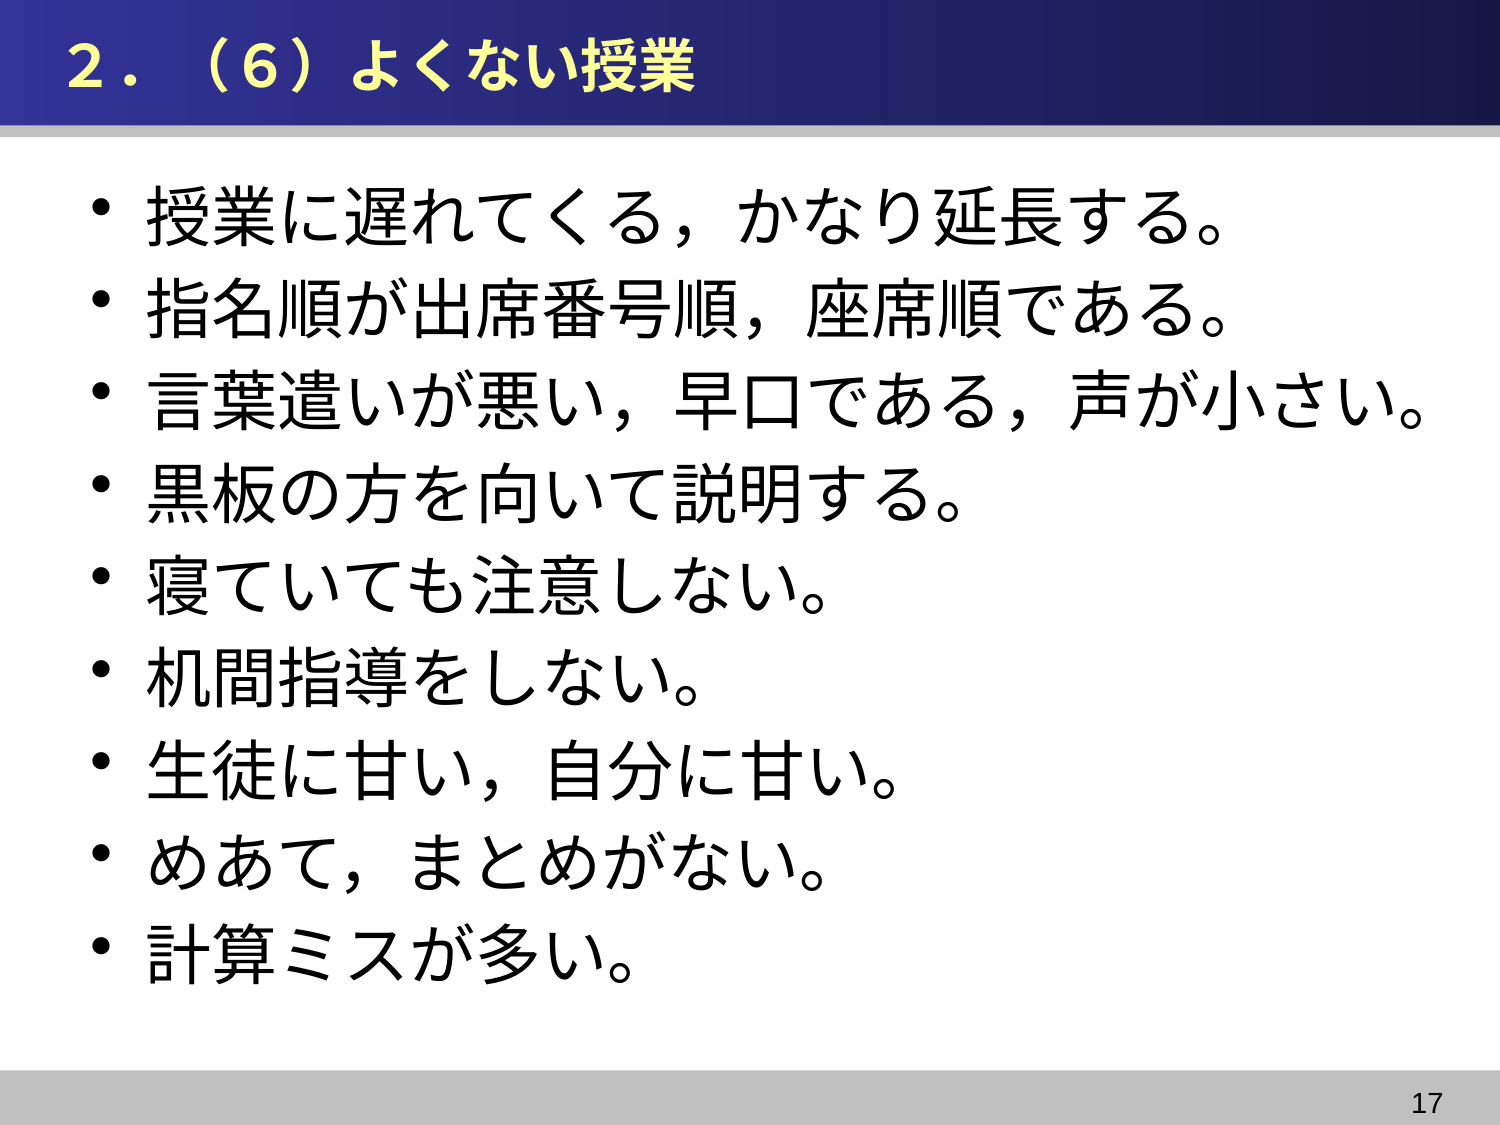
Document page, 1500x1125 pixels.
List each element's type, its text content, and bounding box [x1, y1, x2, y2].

slide_number 17 [1108, 1085, 1459, 1118]
list 授業に遅れてくる，かなり延長する。 指名順が出席番号順，座席順である。 言葉遣いが悪い，早口である，声が小さい。 黒板の方を向いて説明する。 寝ていても注意しない。 机間指導をしない。 生徒に甘い，自分に甘い。 めあて，まとめがない。 計算ミスが多い。 [75, 167, 1425, 1012]
title ２．（６）よくない授業 [41, 23, 1067, 105]
